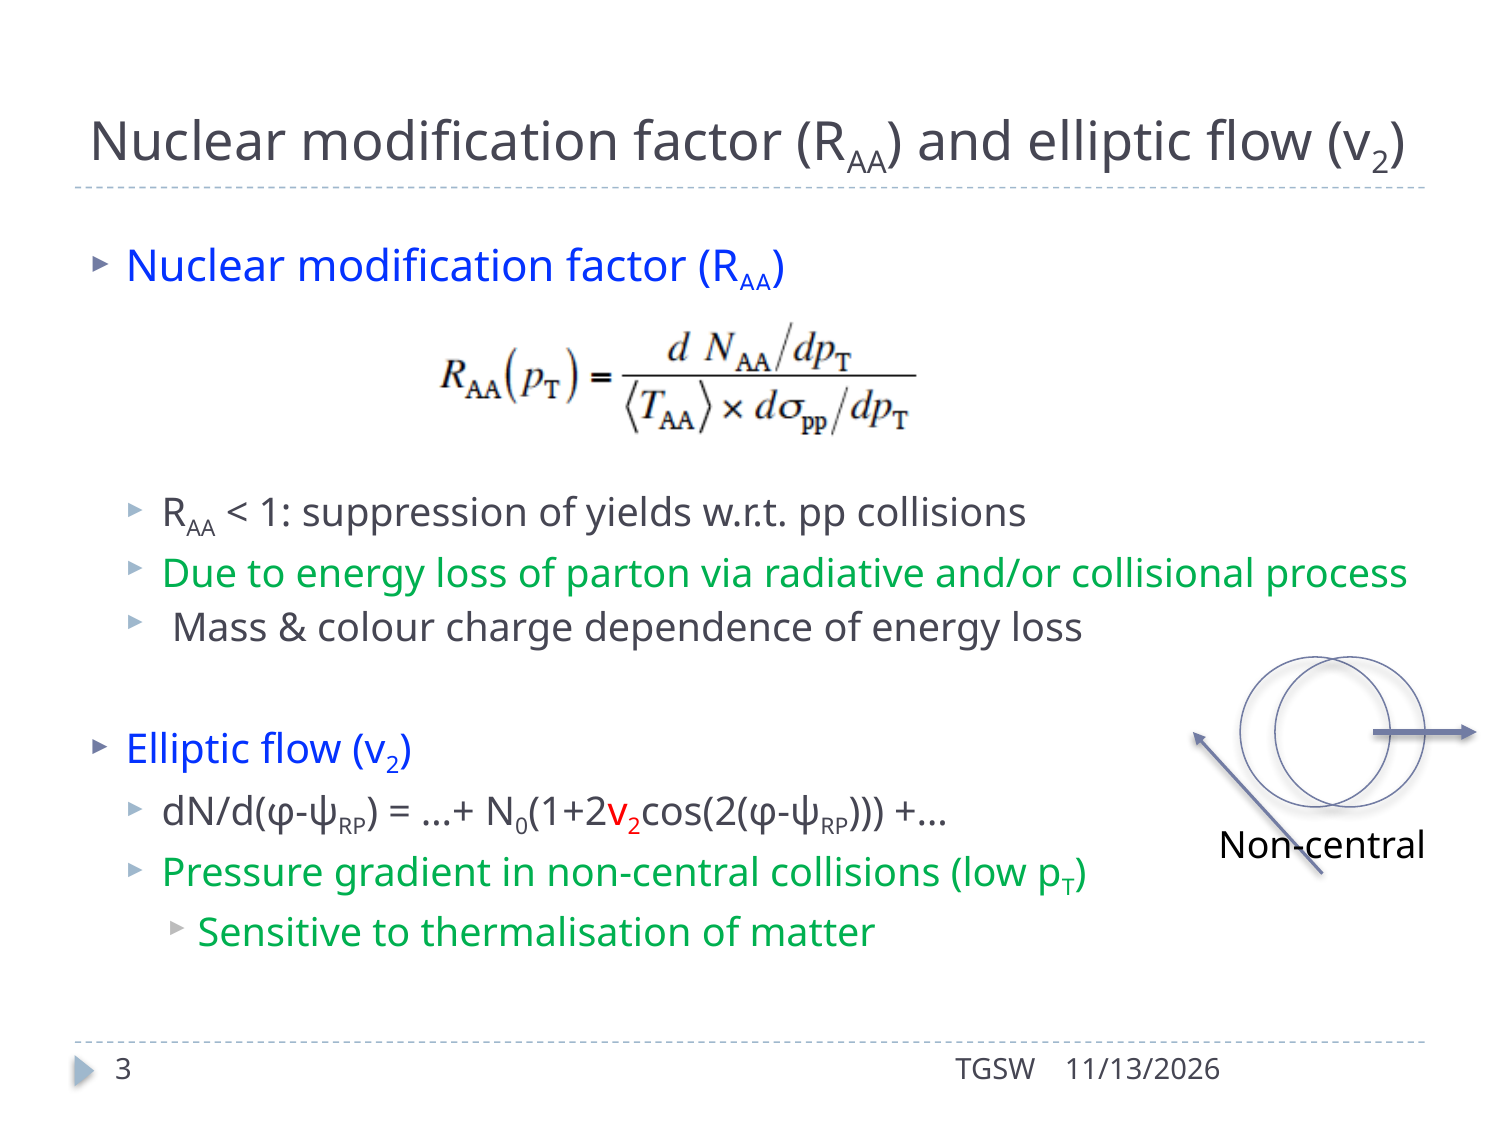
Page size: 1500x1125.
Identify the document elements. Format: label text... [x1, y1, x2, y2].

text_box Non-central [1203, 813, 1442, 874]
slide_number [1050, 1042, 1426, 1103]
footer TGSW [475, 1042, 1050, 1103]
list Nuclear modification factor (RAA) RAA < 1: suppression of yields w.r.t. pp collisions Due to energy loss of parton via radiative and/or collisional process Mass & colour charge dependence of energy loss Elliptic flow (v2) dN/d(φ-ψRP) = …+ N0(1+2v2cos(2(φ-ψRP))) +… Pressure gradient in non-central collisions (low pT) Sensitive to thermalisation of matter [75, 229, 1425, 995]
slide_number 3 [100, 1042, 426, 1103]
text_box [1274, 656, 1426, 808]
text_box [1240, 744, 1306, 808]
text_box [1239, 656, 1332, 731]
title Nuclear modification factor (RAA) and elliptic flow (v2) [75, 24, 1425, 188]
picture [395, 290, 969, 445]
